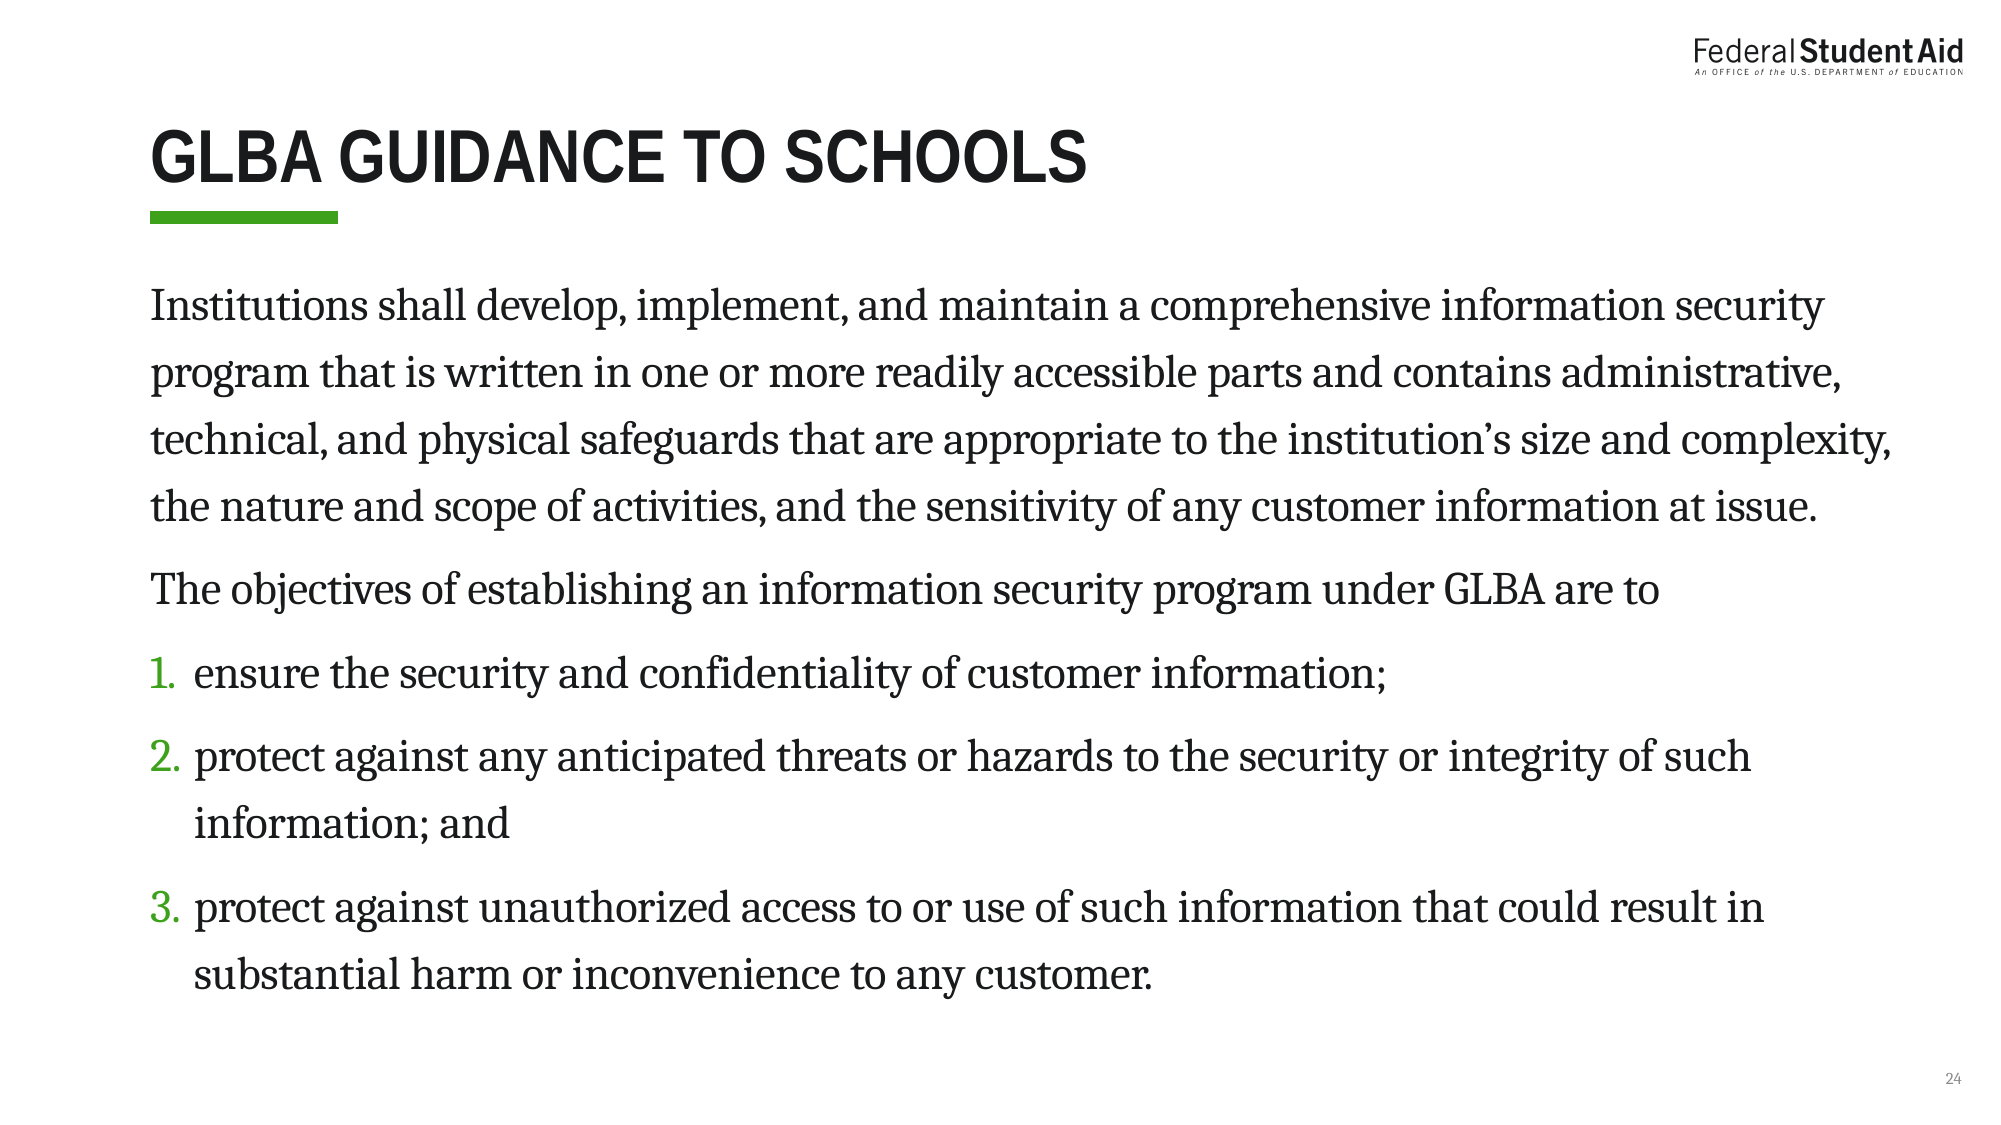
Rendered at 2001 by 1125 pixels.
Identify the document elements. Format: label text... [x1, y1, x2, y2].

picture [1694, 37, 1963, 75]
slide_number 24 [1916, 1068, 1962, 1089]
list Institutions shall develop, implement, and maintain a comprehensive information security program that is written in one or more readily accessible parts and contains administrative, technical, and physical safeguards that are appropriate to the institution’s size and complexity, the nature and scope of activities, and the sensitivity of any customer information at issue. The objectives of establishing an information security program under GLBA are to ensure the security and confidentiality of customer information; protect against any anticipated threats or hazards to the security or integrity of such information; and protect against unauthorized access to or use of such information that could result in substantial harm or inconvenience to any customer. [150, 262, 1900, 1050]
title GLBA Guidance to schools [150, 48, 1662, 199]
